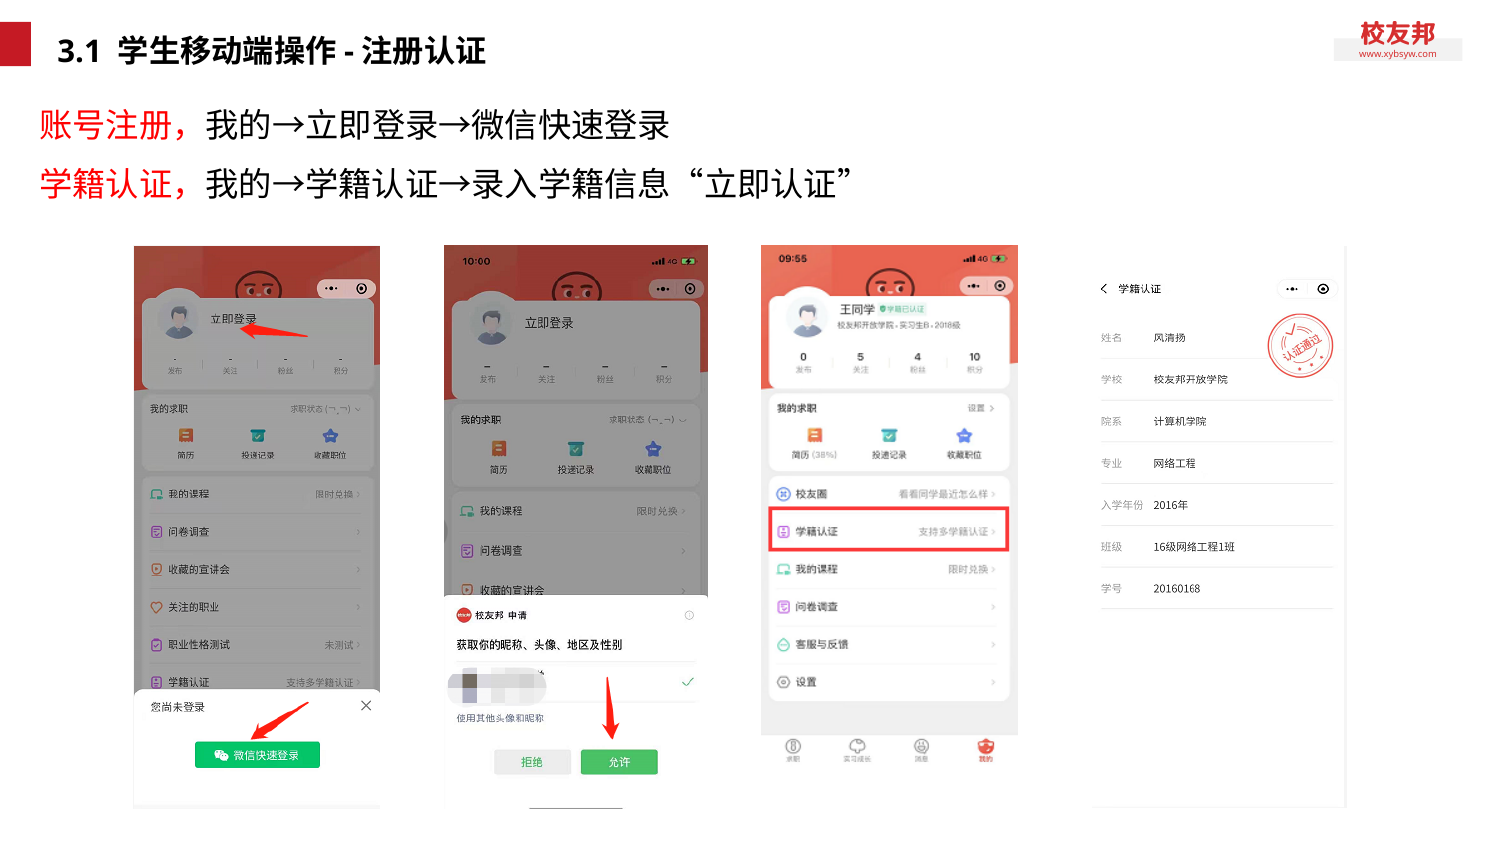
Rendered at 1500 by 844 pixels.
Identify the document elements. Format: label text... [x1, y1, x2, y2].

title 3.1 学生移动端操作-注册认证 [42, 11, 939, 76]
picture [444, 245, 708, 809]
picture [761, 245, 1018, 773]
picture [1361, 21, 1435, 45]
picture [1092, 246, 1347, 808]
text_box 账号注册，我的→立即登录→微信快速登录 学籍认证，我的→学籍认证→录入学籍信息“立即认证” [24, 76, 1235, 211]
picture [133, 245, 380, 809]
